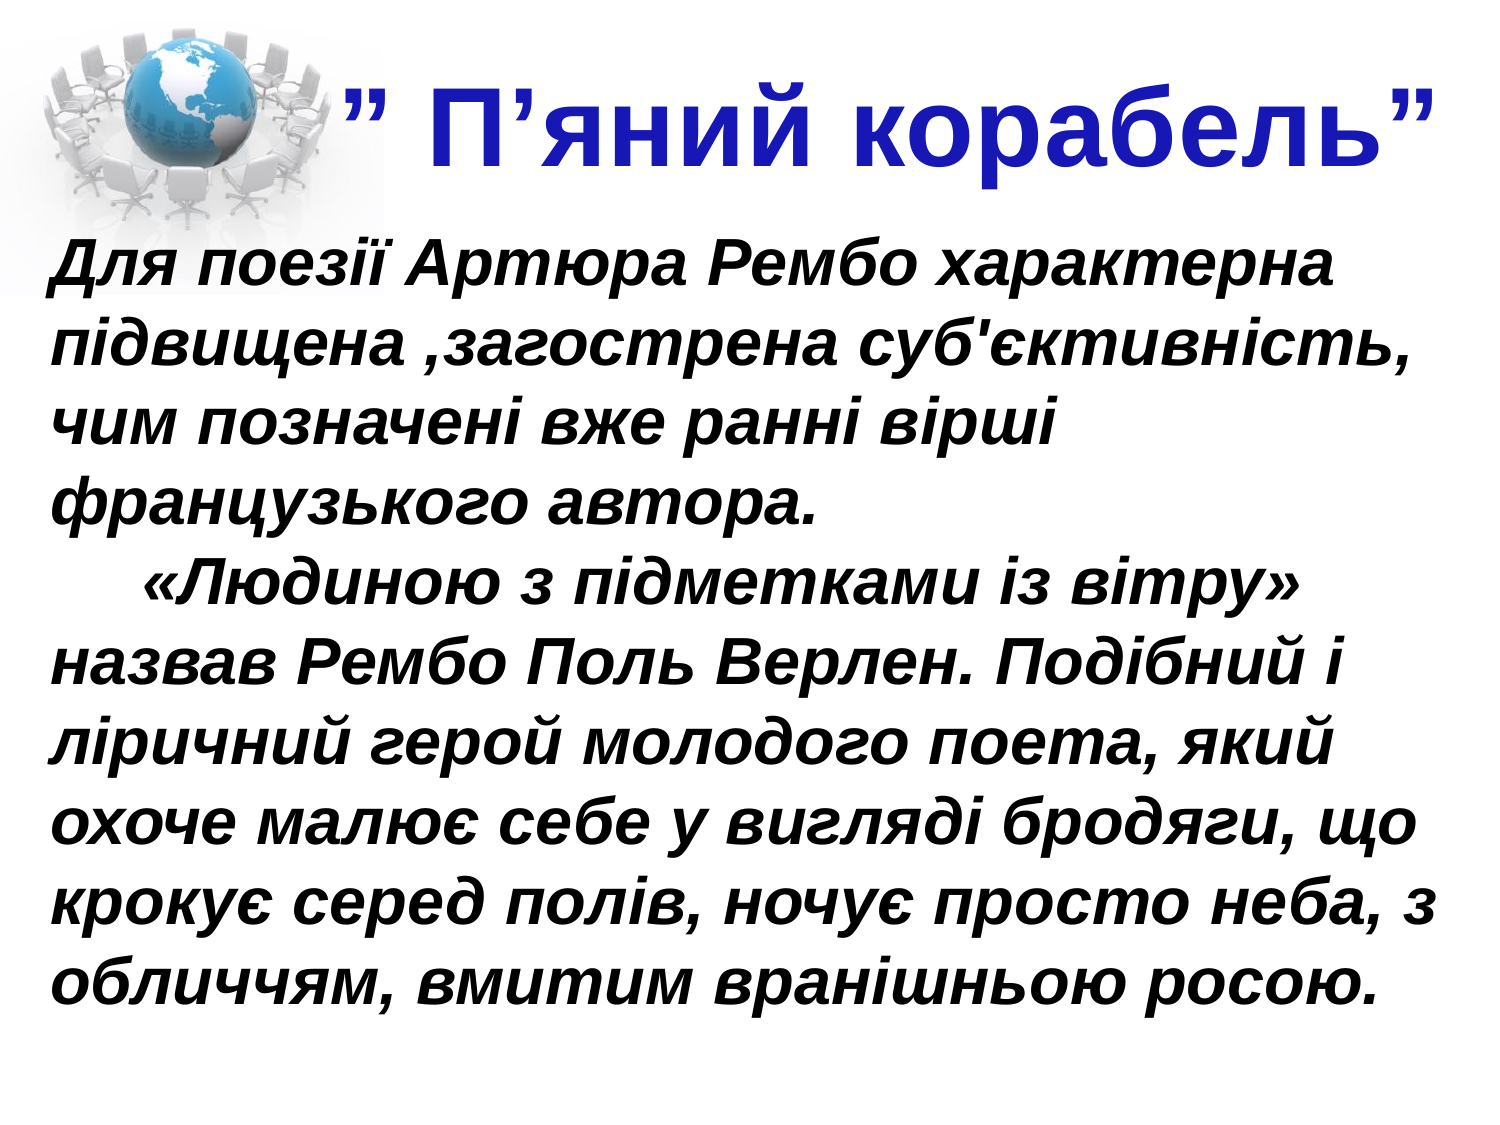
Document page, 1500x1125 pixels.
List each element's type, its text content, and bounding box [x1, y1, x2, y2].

text_box Для поезії Артюра Рембо характерна підвищена ,загострена суб'єктивність, чим позначені вже ранні вірші французького автора. «Людиною з підметками із вітру» назвав Рембо Поль Верлен. Подібний і ліричний герой молодого поета, який охоче малює себе у вигляді бродяги, що крокує серед полів, ночує просто неба, з обличчям, вмитим вранішньою росою. [35, 210, 1465, 1106]
text_box ” П’яний корабель” [322, 46, 1457, 197]
picture [0, 0, 384, 295]
